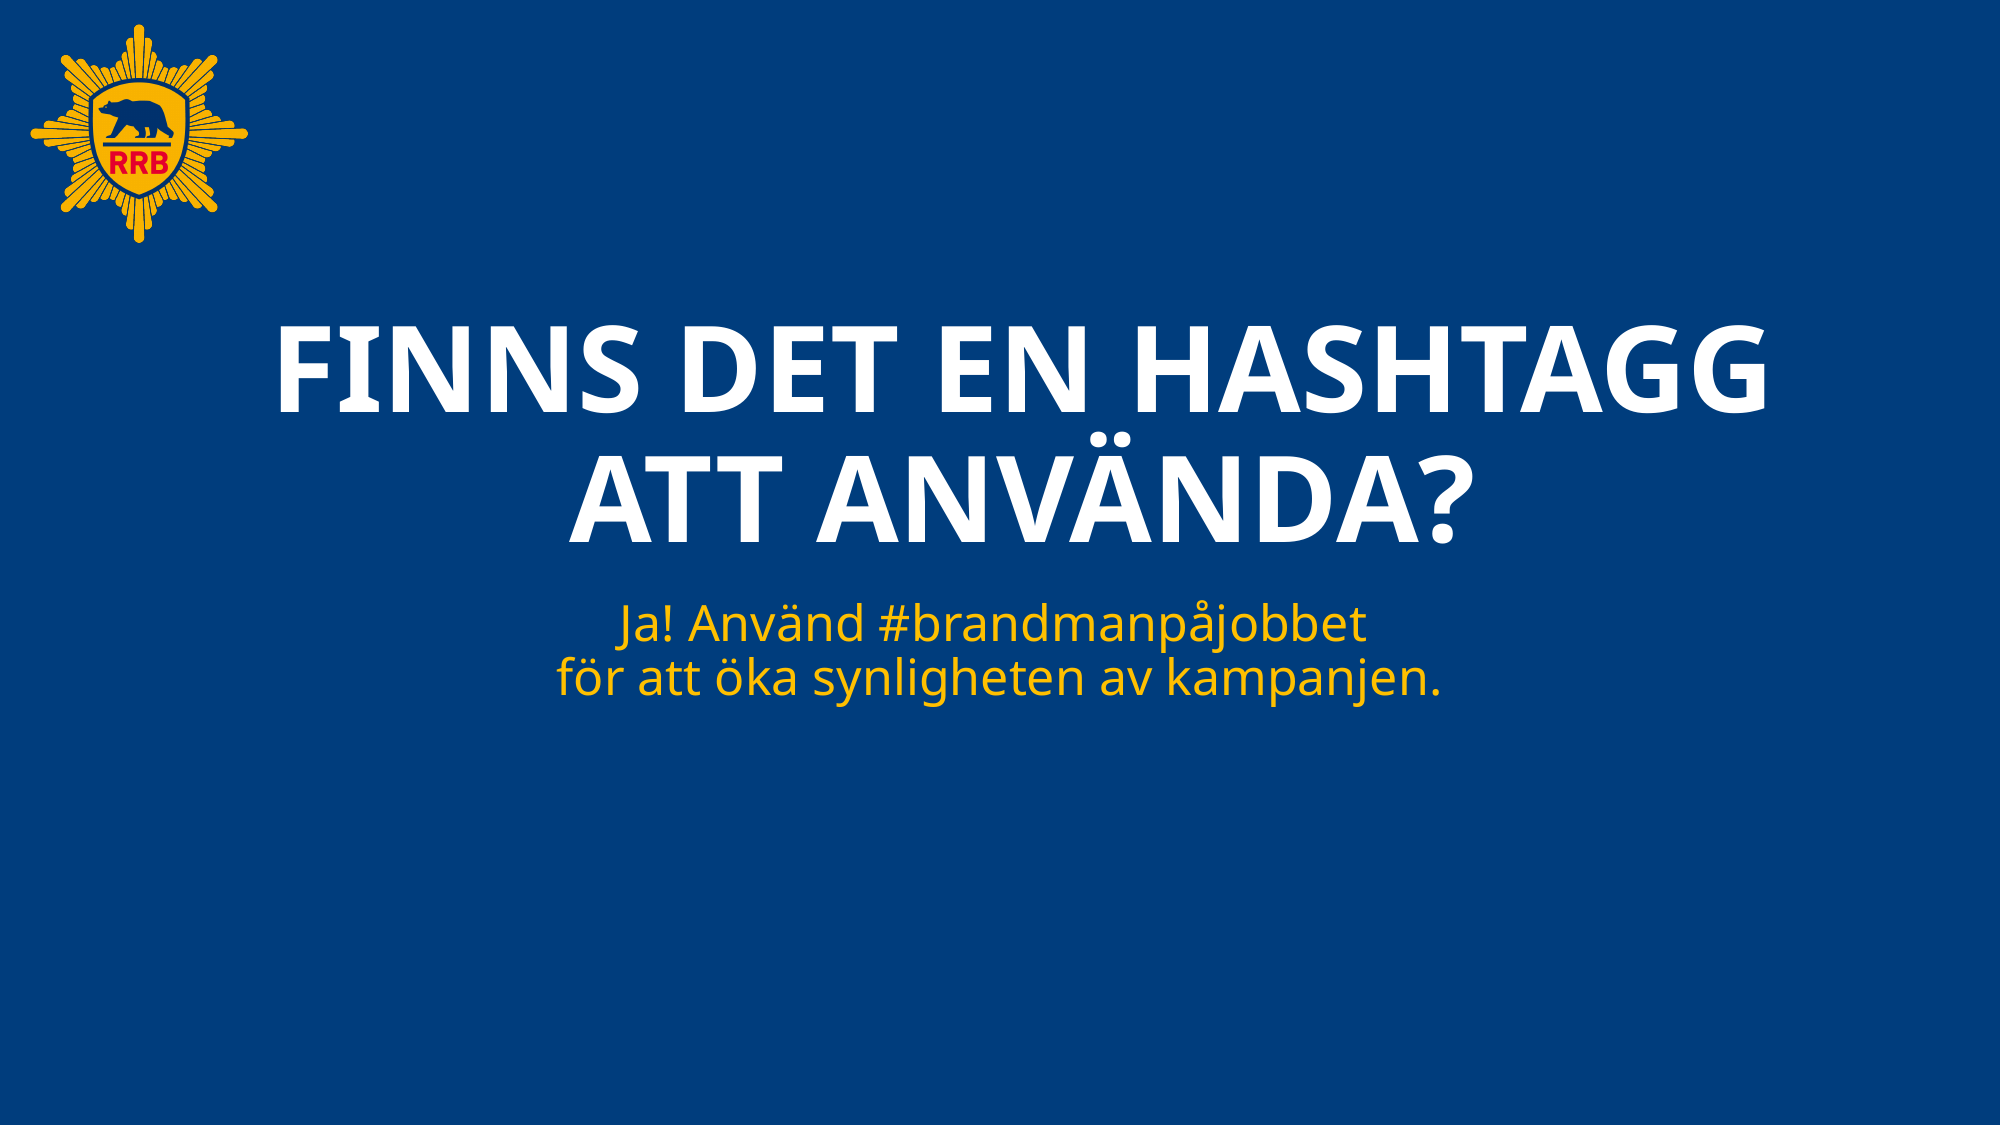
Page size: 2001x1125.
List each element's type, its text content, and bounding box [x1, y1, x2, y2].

subtitle Ja! Använd #brandmanpåjobbet för att öka synligheten av kampanjen. [391, 590, 1609, 1053]
title FINNS DET EN HASHTAGG ATT ANVÄNDA? [249, 184, 1796, 576]
picture [28, 22, 250, 245]
